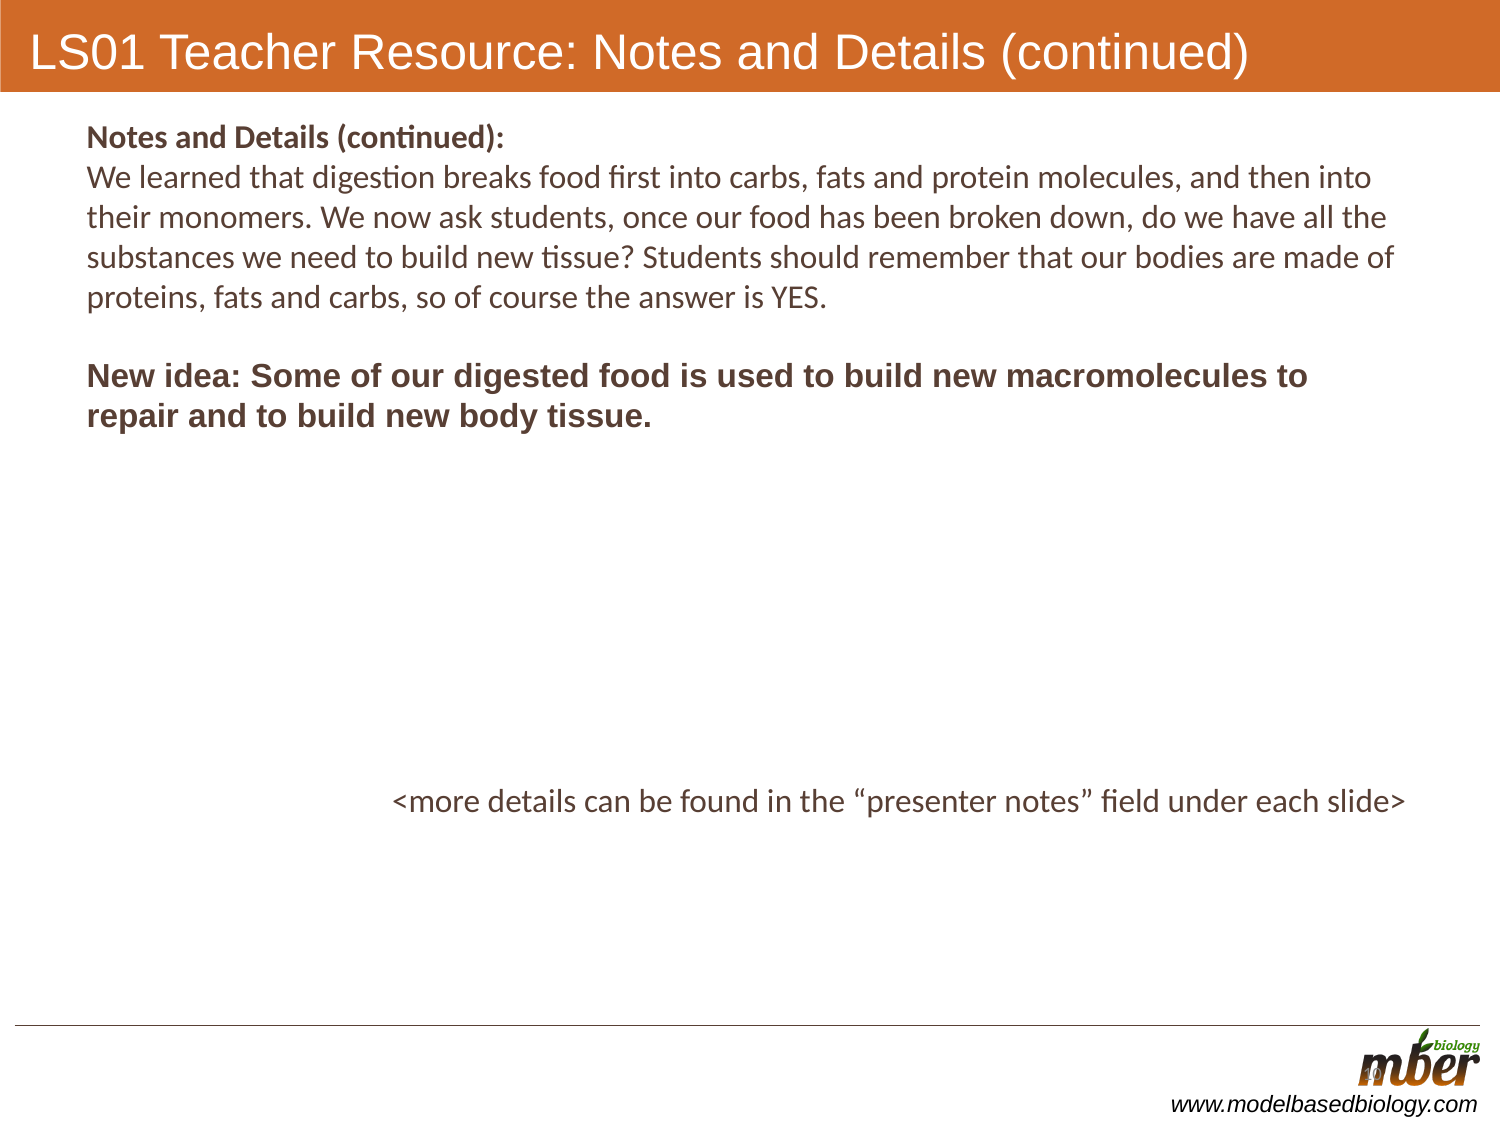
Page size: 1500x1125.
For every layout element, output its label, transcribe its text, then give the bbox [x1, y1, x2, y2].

picture [1358, 1028, 1480, 1086]
text_box Notes and Details (continued): We learned that digestion breaks food first into carbs, fats and protein molecules, and then into their monomers. We now ask students, once our food has been broken down, do we have all the substances we need to build new tissue? Students should remember that our bodies are made of proteins, fats and carbs, so of course the answer is YES. New idea: Some of our digested food is used to build new macromolecules to repair and to build new body tissue. <more details can be found in the “presenter notes” field under each slide> [71, 107, 1422, 872]
slide_number 10 [1059, 1042, 1397, 1103]
title LS01 Teacher Resource: Notes and Details (continued) [14, 11, 1480, 89]
